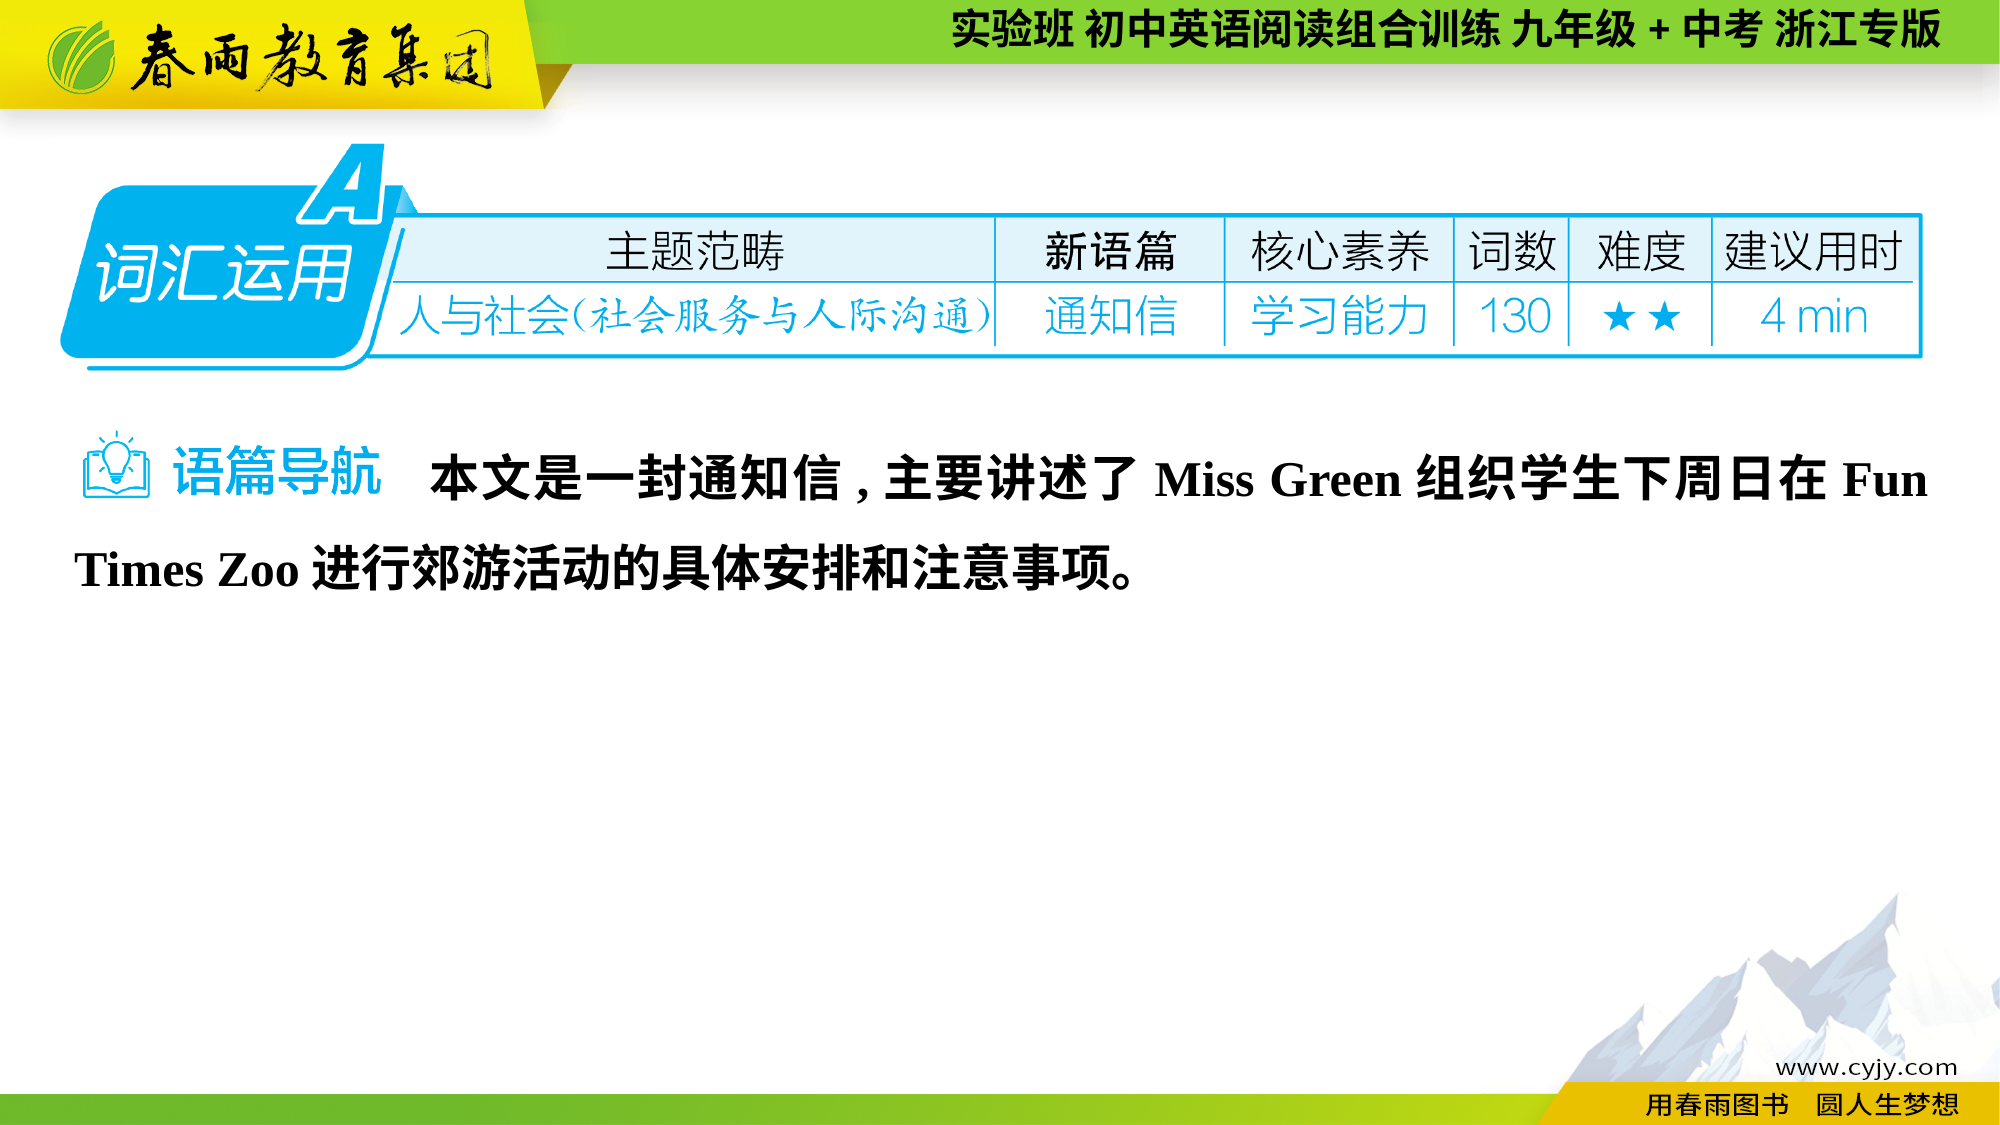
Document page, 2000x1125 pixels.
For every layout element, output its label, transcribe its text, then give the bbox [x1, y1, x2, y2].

list 本文是一封通知信,主要讲述了Miss Green组织学生下周日在Fun Times Zoo进行郊游活动的具体安排和注意事项。 [59, 408, 1944, 606]
picture [0, 0, 2000, 1125]
